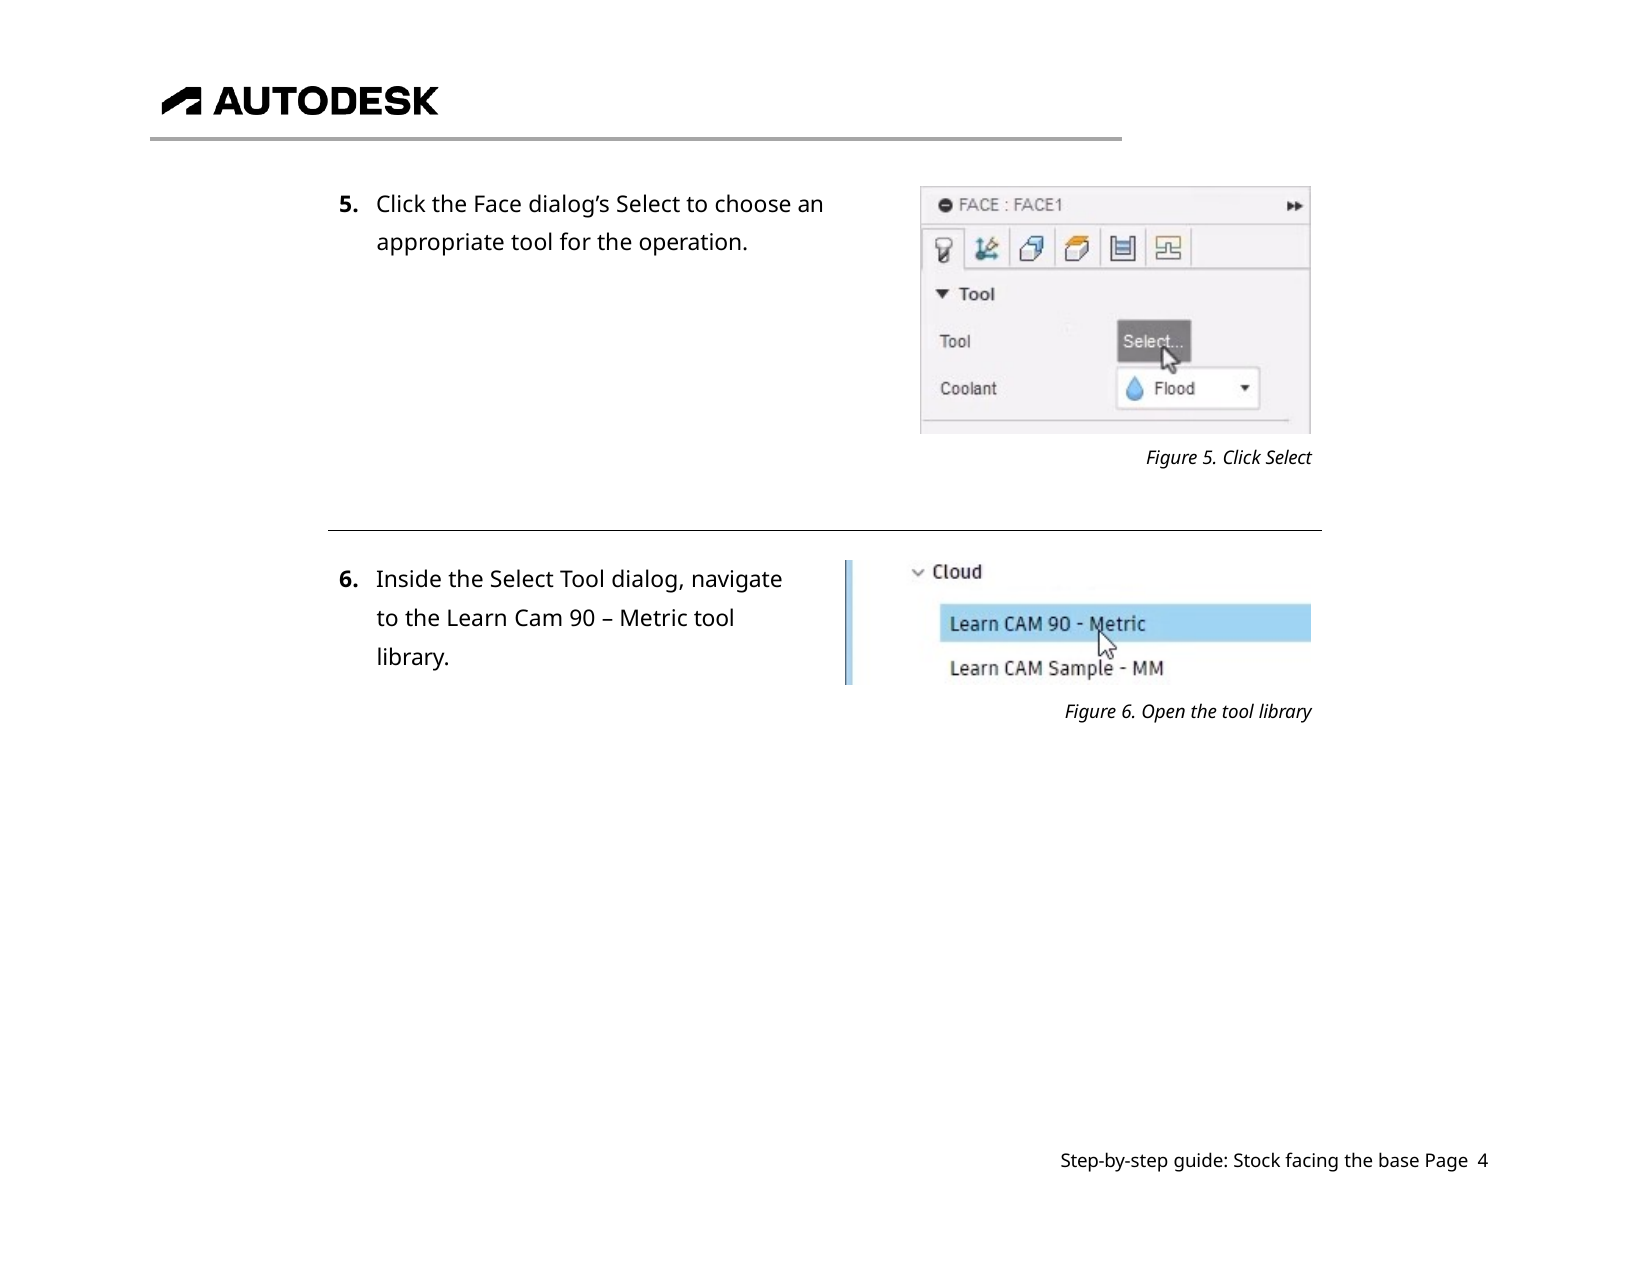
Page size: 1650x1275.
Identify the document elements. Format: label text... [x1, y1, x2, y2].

table_header Figure 5. Click Select [838, 187, 1322, 530]
table_cell 6. Inside the Select Tool dialog, navigate to the Learn Cam 90 – Metric tool library. [328, 531, 838, 730]
table_cell Figure 6. Open the tool library [838, 531, 1322, 730]
table_header 5. Click the Face dialog’s Select to choose an appropriate tool for the operation. [328, 187, 838, 530]
slide_number Step-by-step guide: Stock facing the base Page 3 [1058, 1145, 1509, 1275]
picture [919, 186, 1311, 434]
picture [844, 560, 1311, 685]
picture [161, 86, 439, 115]
